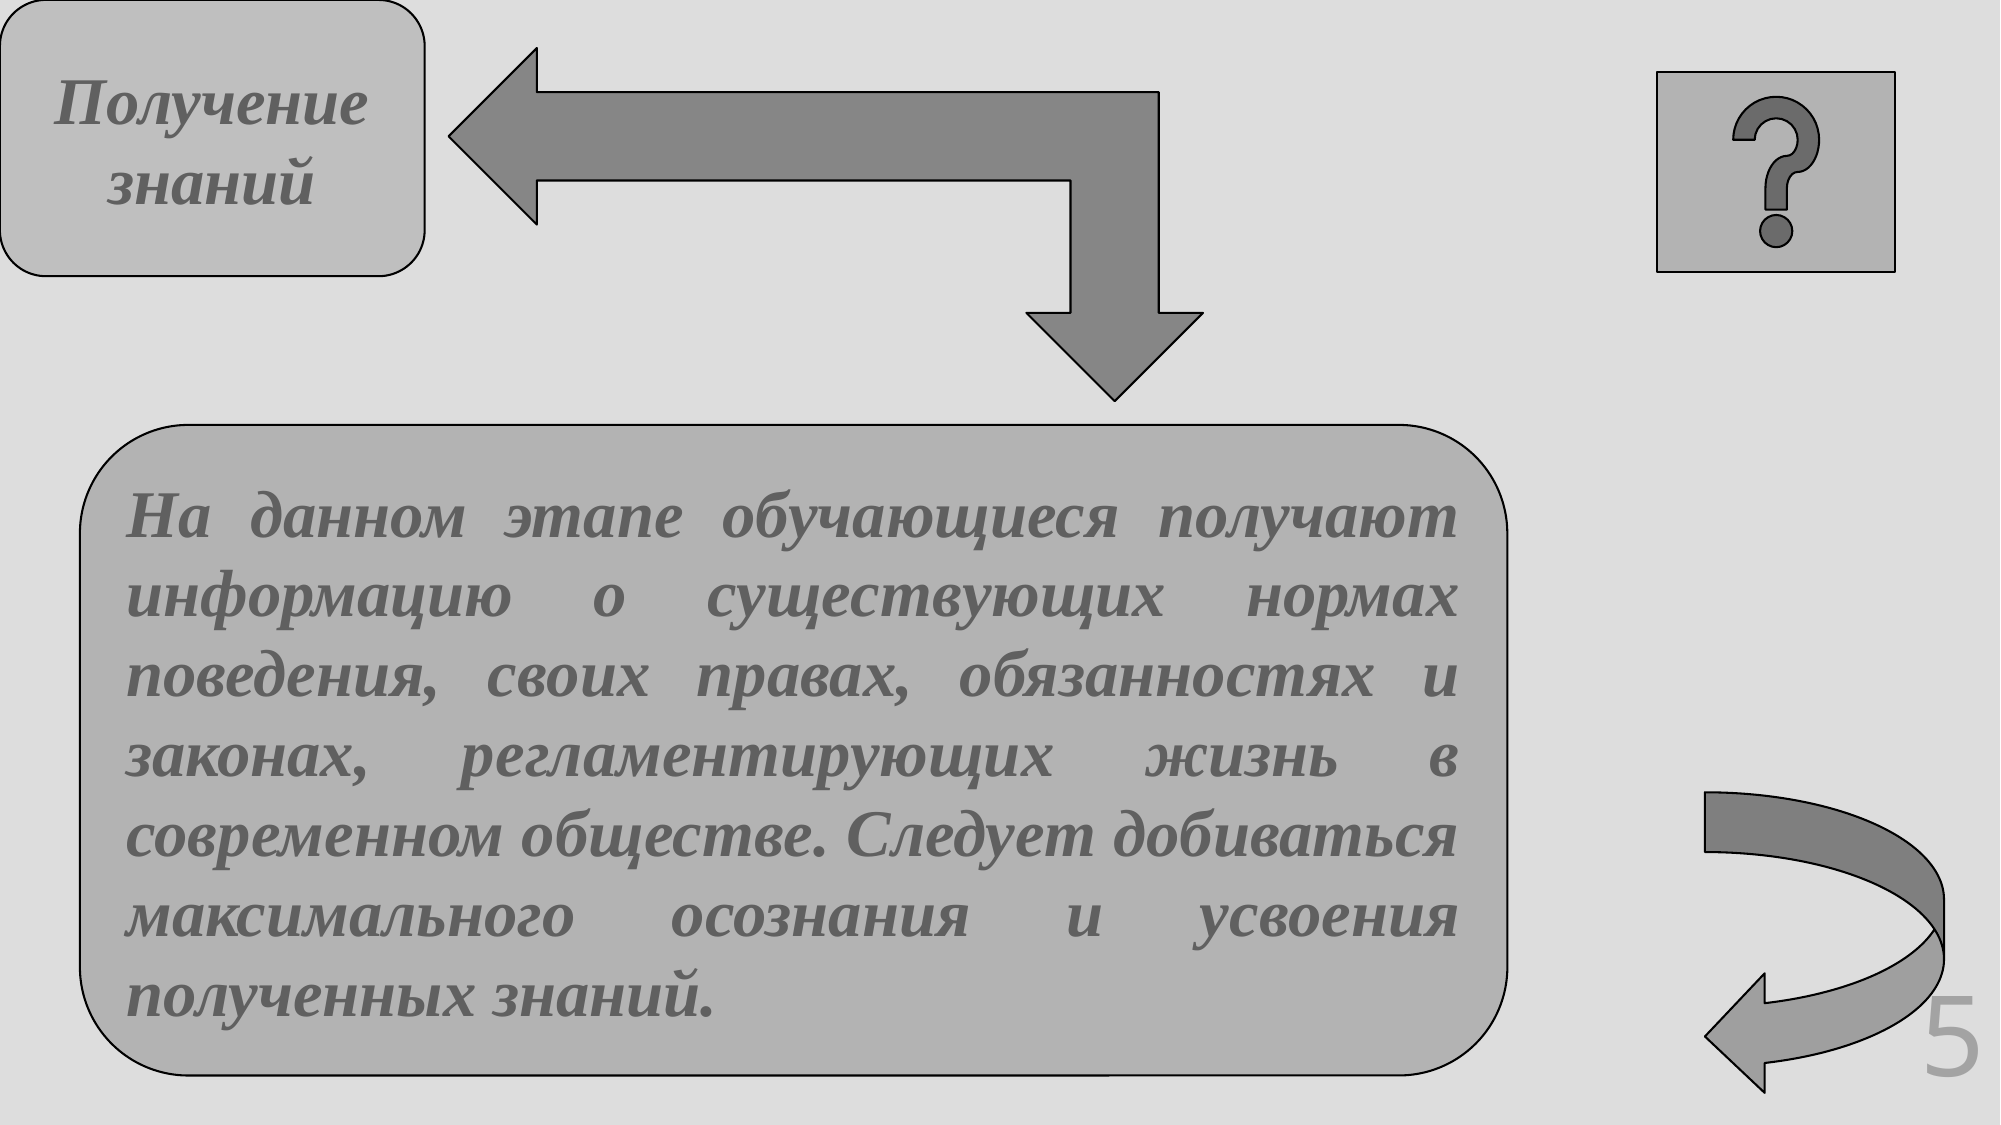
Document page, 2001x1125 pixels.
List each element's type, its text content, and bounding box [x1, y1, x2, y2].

text_box [447, 47, 1204, 402]
slide_number 5 [1520, 895, 2000, 1125]
text_box [1656, 71, 1896, 273]
text_box Получение знаний [0, 0, 426, 278]
text_box На данном этапе обучающиеся получают информацию о существующих нормах поведения, своих правах, обязанностях и законах, регламентирующих жизнь в современном обществе. Следует добиваться максимального осознания и усвоения полученных знаний. [78, 423, 1509, 1077]
text_box [1703, 791, 1945, 895]
